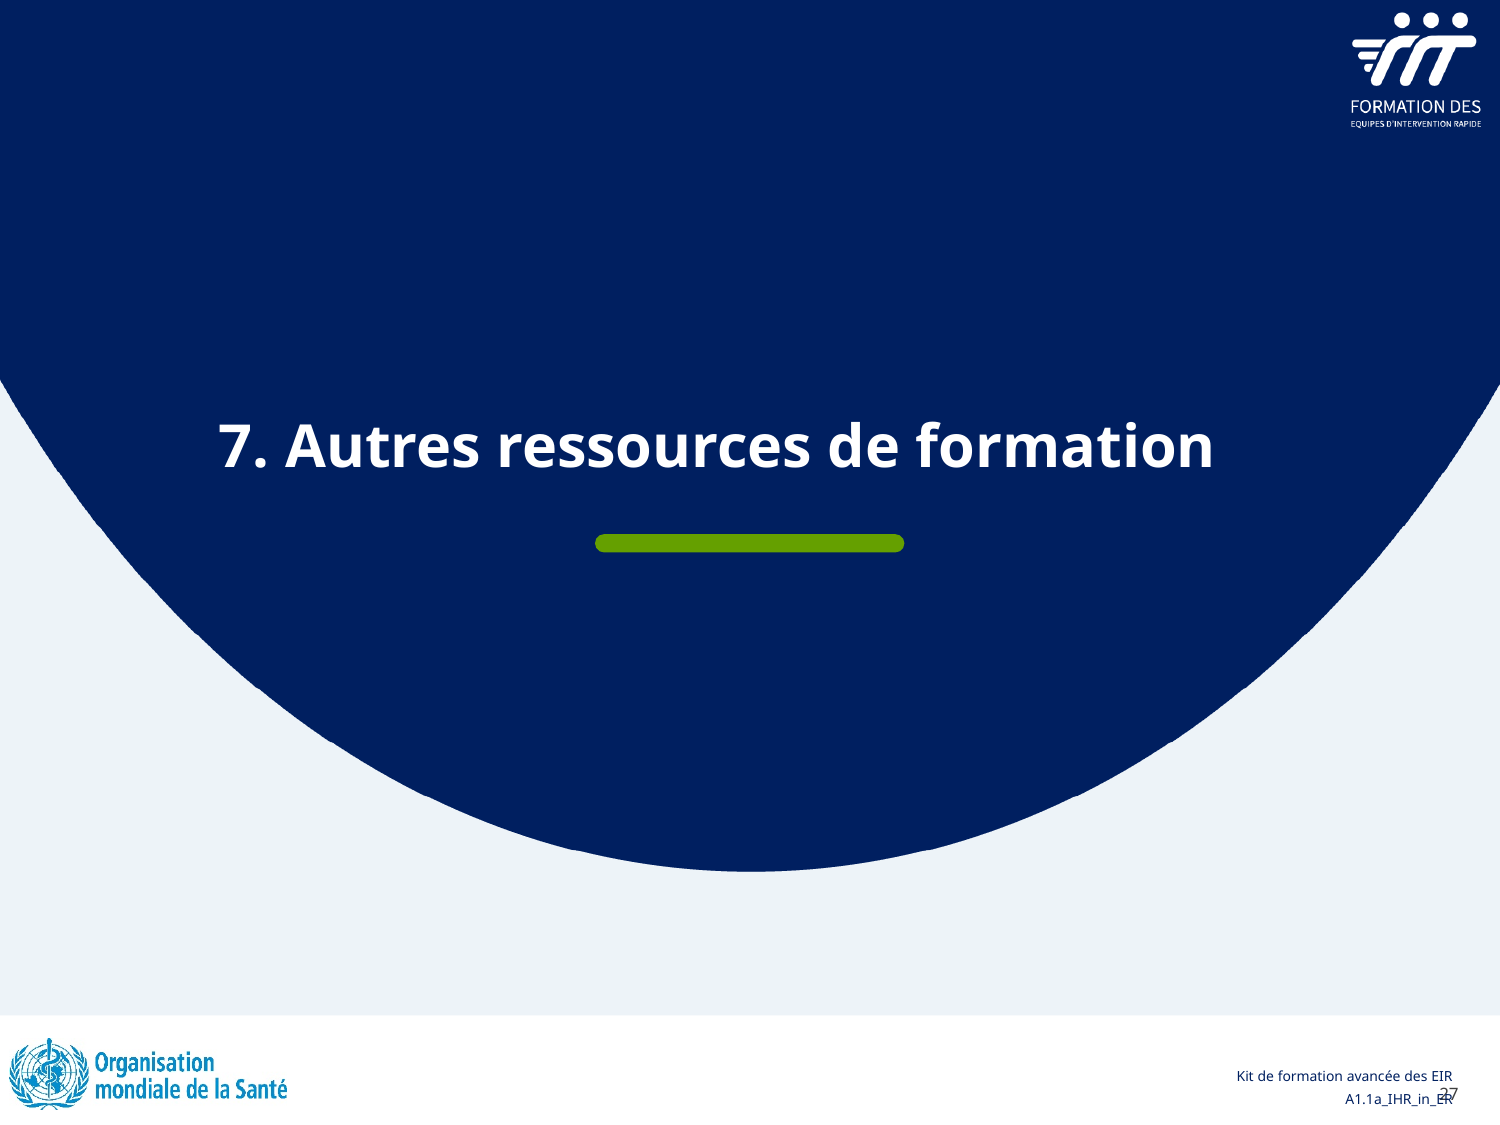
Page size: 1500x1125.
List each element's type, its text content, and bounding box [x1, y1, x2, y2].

picture [50, 1051, 56, 1060]
title 7. Autres ressources de formation [201, 398, 1349, 550]
picture [9, 1038, 287, 1110]
picture [0, 0, 1500, 904]
